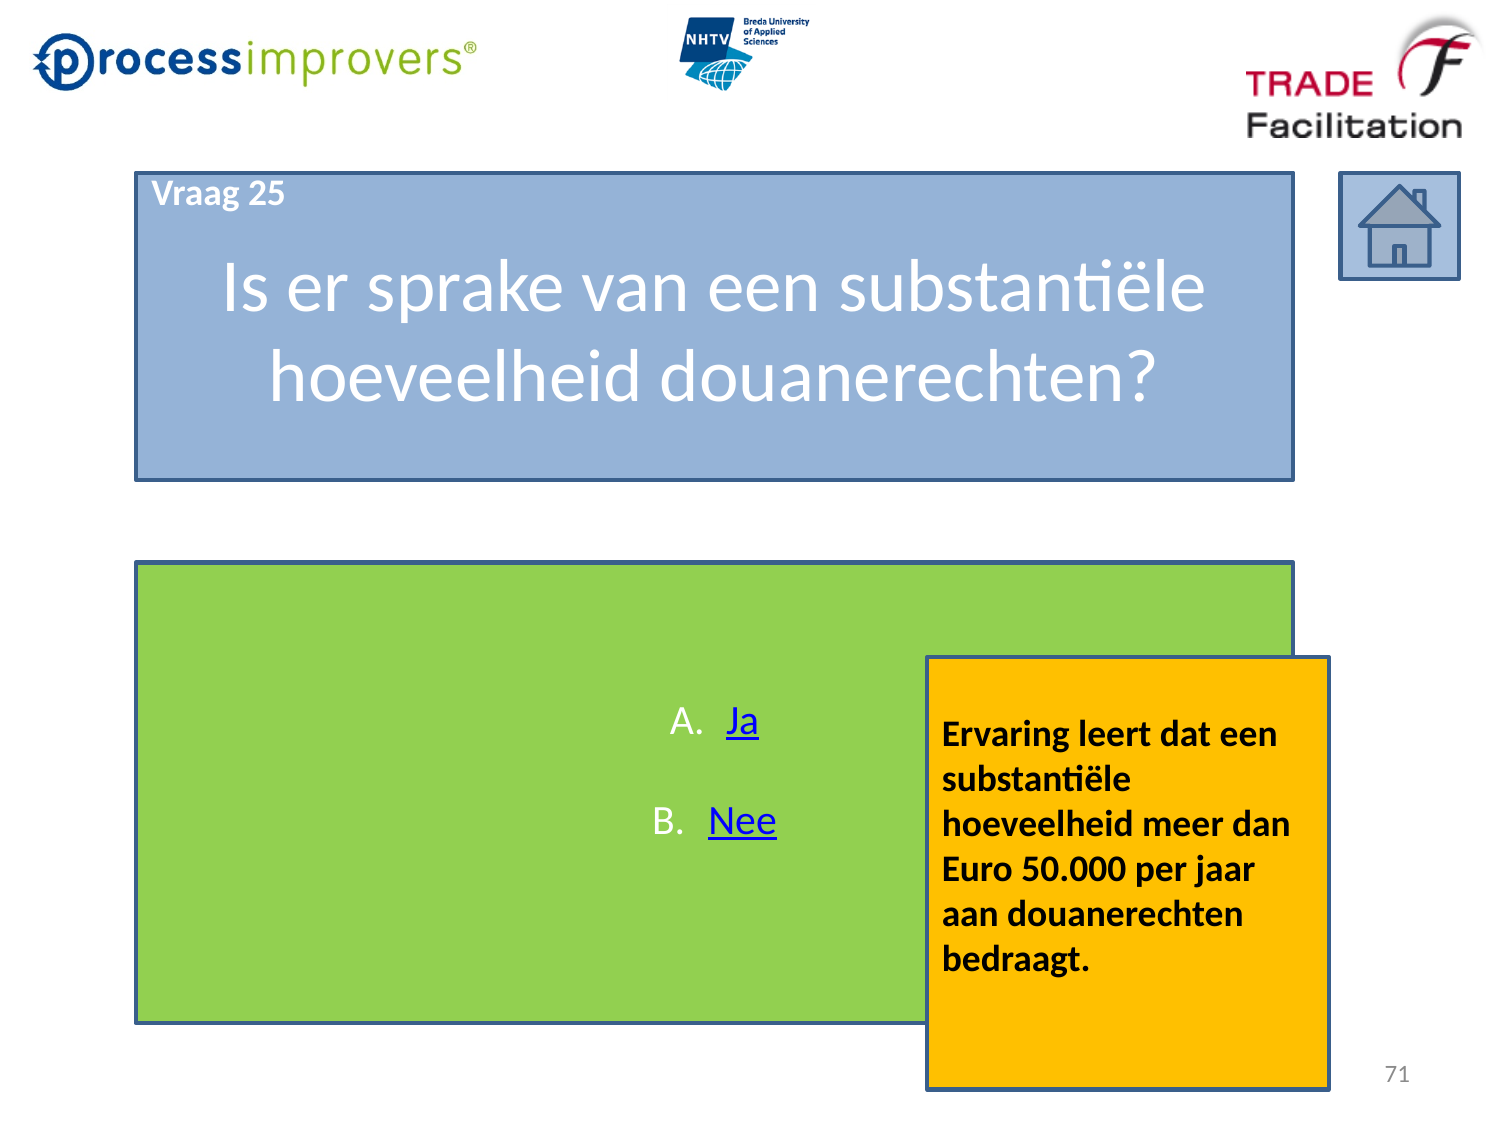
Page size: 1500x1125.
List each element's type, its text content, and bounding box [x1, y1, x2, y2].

text_box Ervaring leert dat een substantiële hoeveelheid meer dan Euro 50.000 per jaar aan douanerechten bedraagt. [925, 655, 1331, 1092]
text_box [1338, 171, 1461, 281]
slide_number 71 [1074, 1042, 1425, 1103]
text_box Vraag 25 [136, 160, 302, 221]
picture [667, 4, 816, 103]
text_box Is er sprake van een substantiële hoeveelheid douanerechten? [134, 171, 1295, 482]
text_box Ja Nee [134, 560, 1295, 1025]
picture [1246, 10, 1487, 138]
picture [29, 30, 479, 93]
